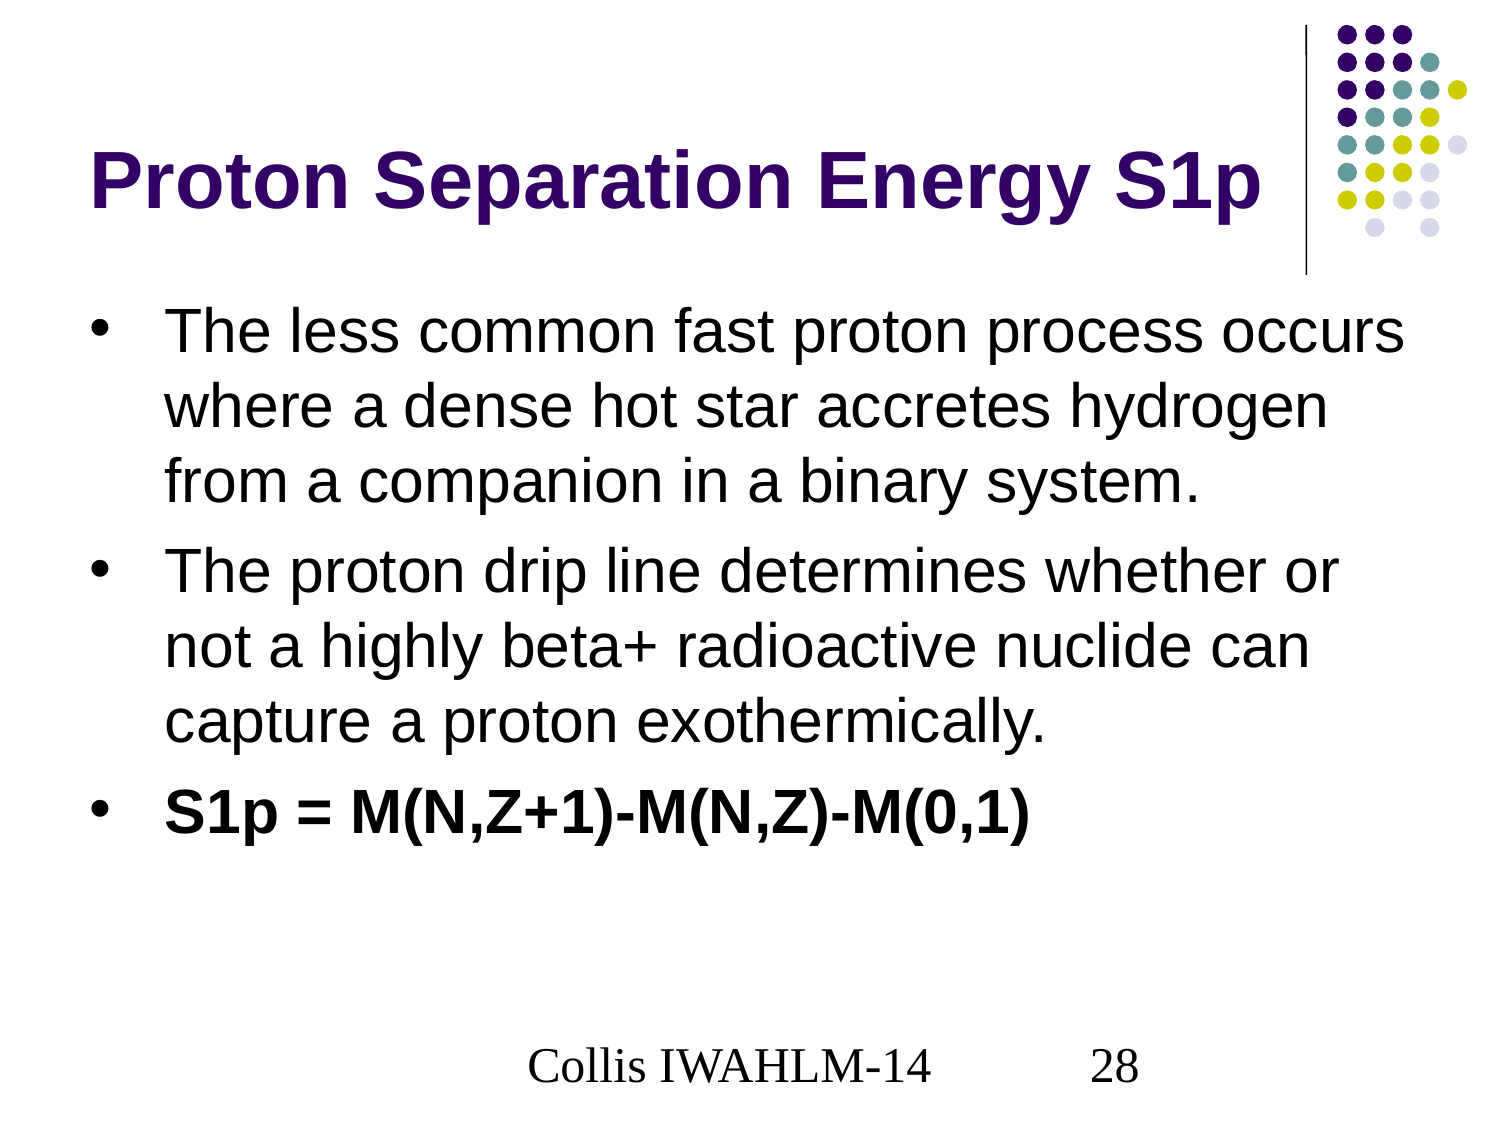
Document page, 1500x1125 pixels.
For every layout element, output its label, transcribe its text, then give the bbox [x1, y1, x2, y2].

list The less common fast proton process occurs where a dense hot star accretes hydrogen from a companion in a binary system. The proton drip line determines whether or not a highly beta+ radioactive nuclide can capture a proton exothermically. S1p = M(N,Z+1)-M(N,Z)-M(0,1) [75, 282, 1425, 1006]
title Proton Separation Energy S1p [75, 20, 1313, 233]
slide_number 28 [1074, 1025, 1425, 1101]
footer Collis IWAHLM-14 [512, 1025, 988, 1101]
